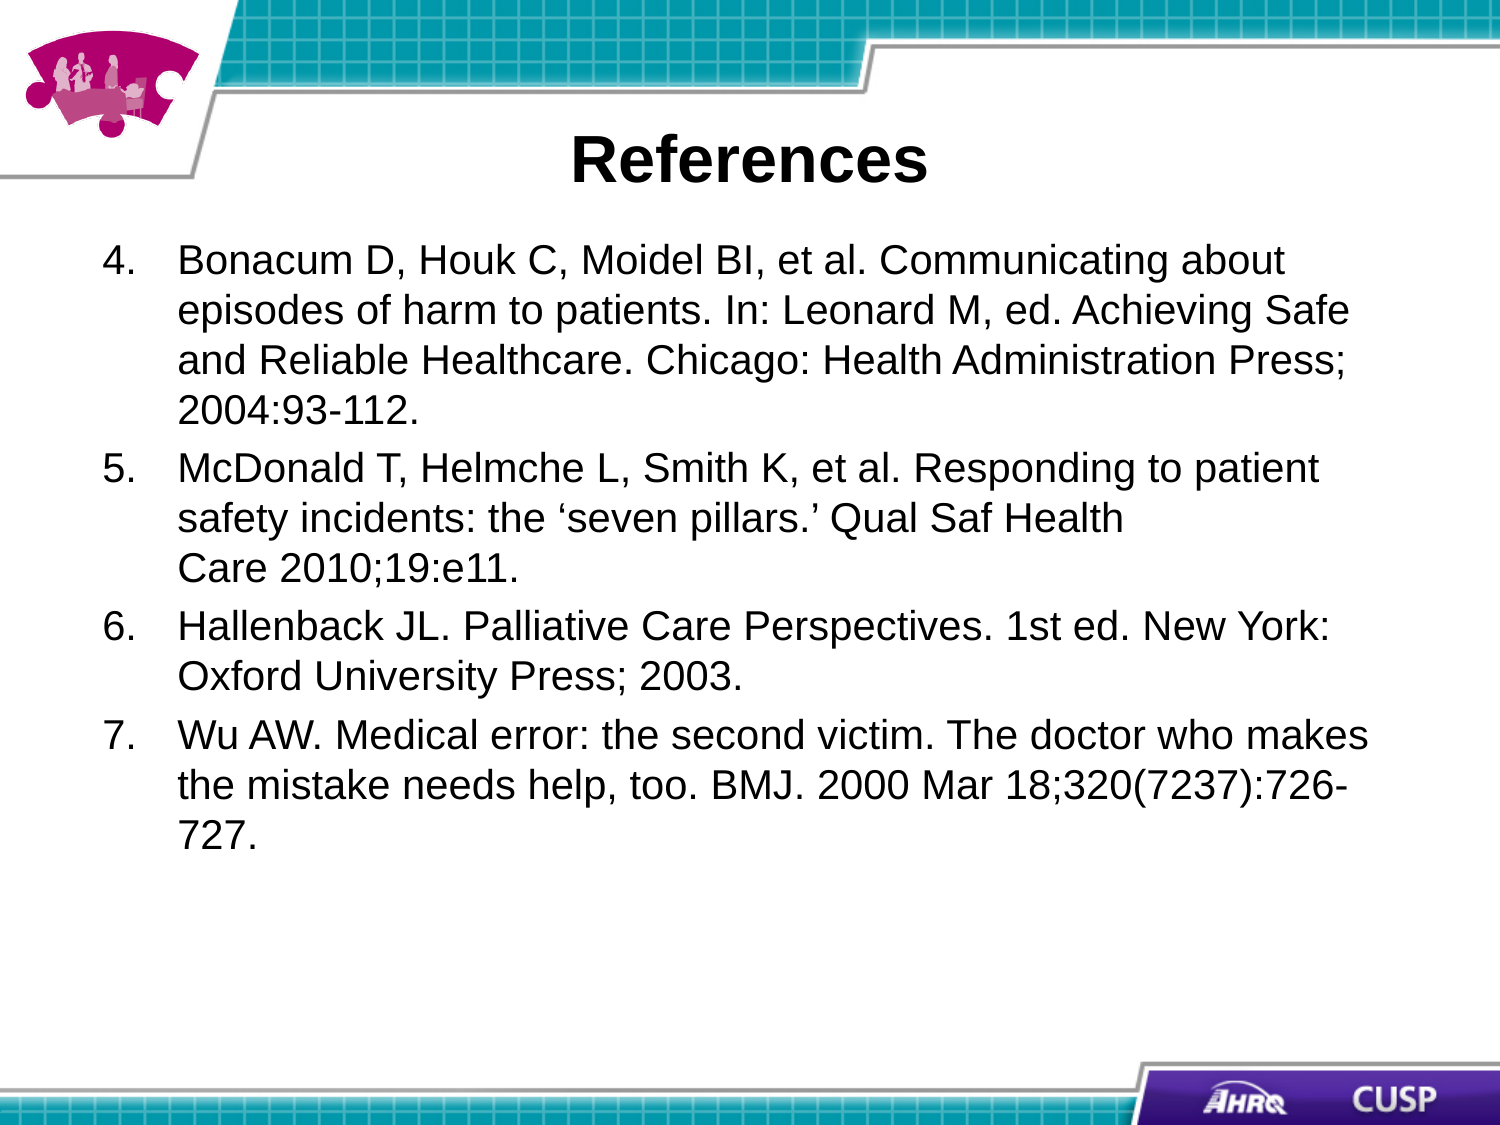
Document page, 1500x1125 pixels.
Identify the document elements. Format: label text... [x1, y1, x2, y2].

list Bonacum D, Houk C, Moidel BI, et al. Communicating about episodes of harm to patients. In: Leonard M, ed. Achieving Safe and Reliable Healthcare. Chicago: Health Administration Press; 2004:93-112. McDonald T, Helmche L, Smith K, et al. Responding to patient safety incidents: the ‘seven pillars.’ Qual Saf Health Care 2010;19:e11. Hallenback JL. Palliative Care Perspectives. 1st ed. New York: Oxford University Press; 2003. Wu AW. Medical error: the second victim. The doctor who makes the mistake needs help, too. BMJ. 2000 Mar 18;320(7237):726-727. [87, 224, 1425, 1025]
picture [0, 0, 1500, 1125]
title References [200, 62, 1300, 224]
